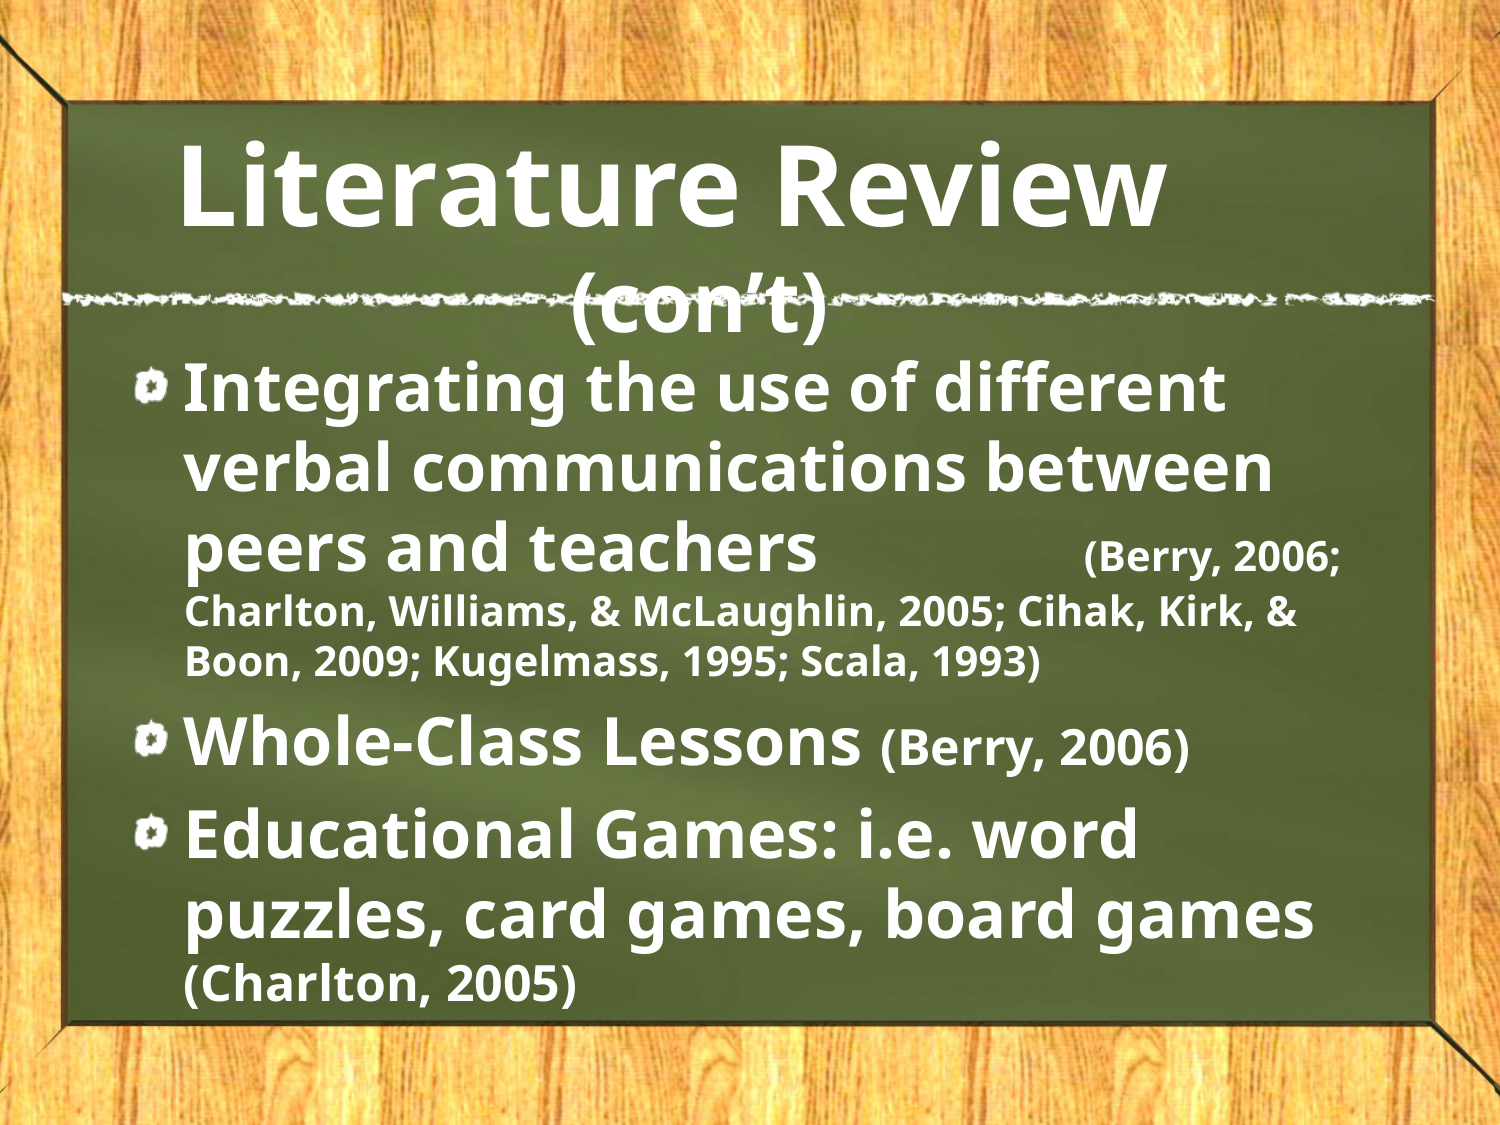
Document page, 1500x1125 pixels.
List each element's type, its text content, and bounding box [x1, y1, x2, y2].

title Literature Review (con’t) [112, 137, 1288, 326]
list Integrating the use of different verbal communications between peers and teachers (Berry, 2006; Charlton, Williams, & McLaughlin, 2005; Cihak, Kirk, & Boon, 2009; Kugelmass, 1995; Scala, 1993) Whole-Class Lessons (Berry, 2006) Educational Games: i.e. word puzzles, card games, board games (Charlton, 2005) [112, 337, 1388, 1013]
picture [0, 0, 1500, 1125]
